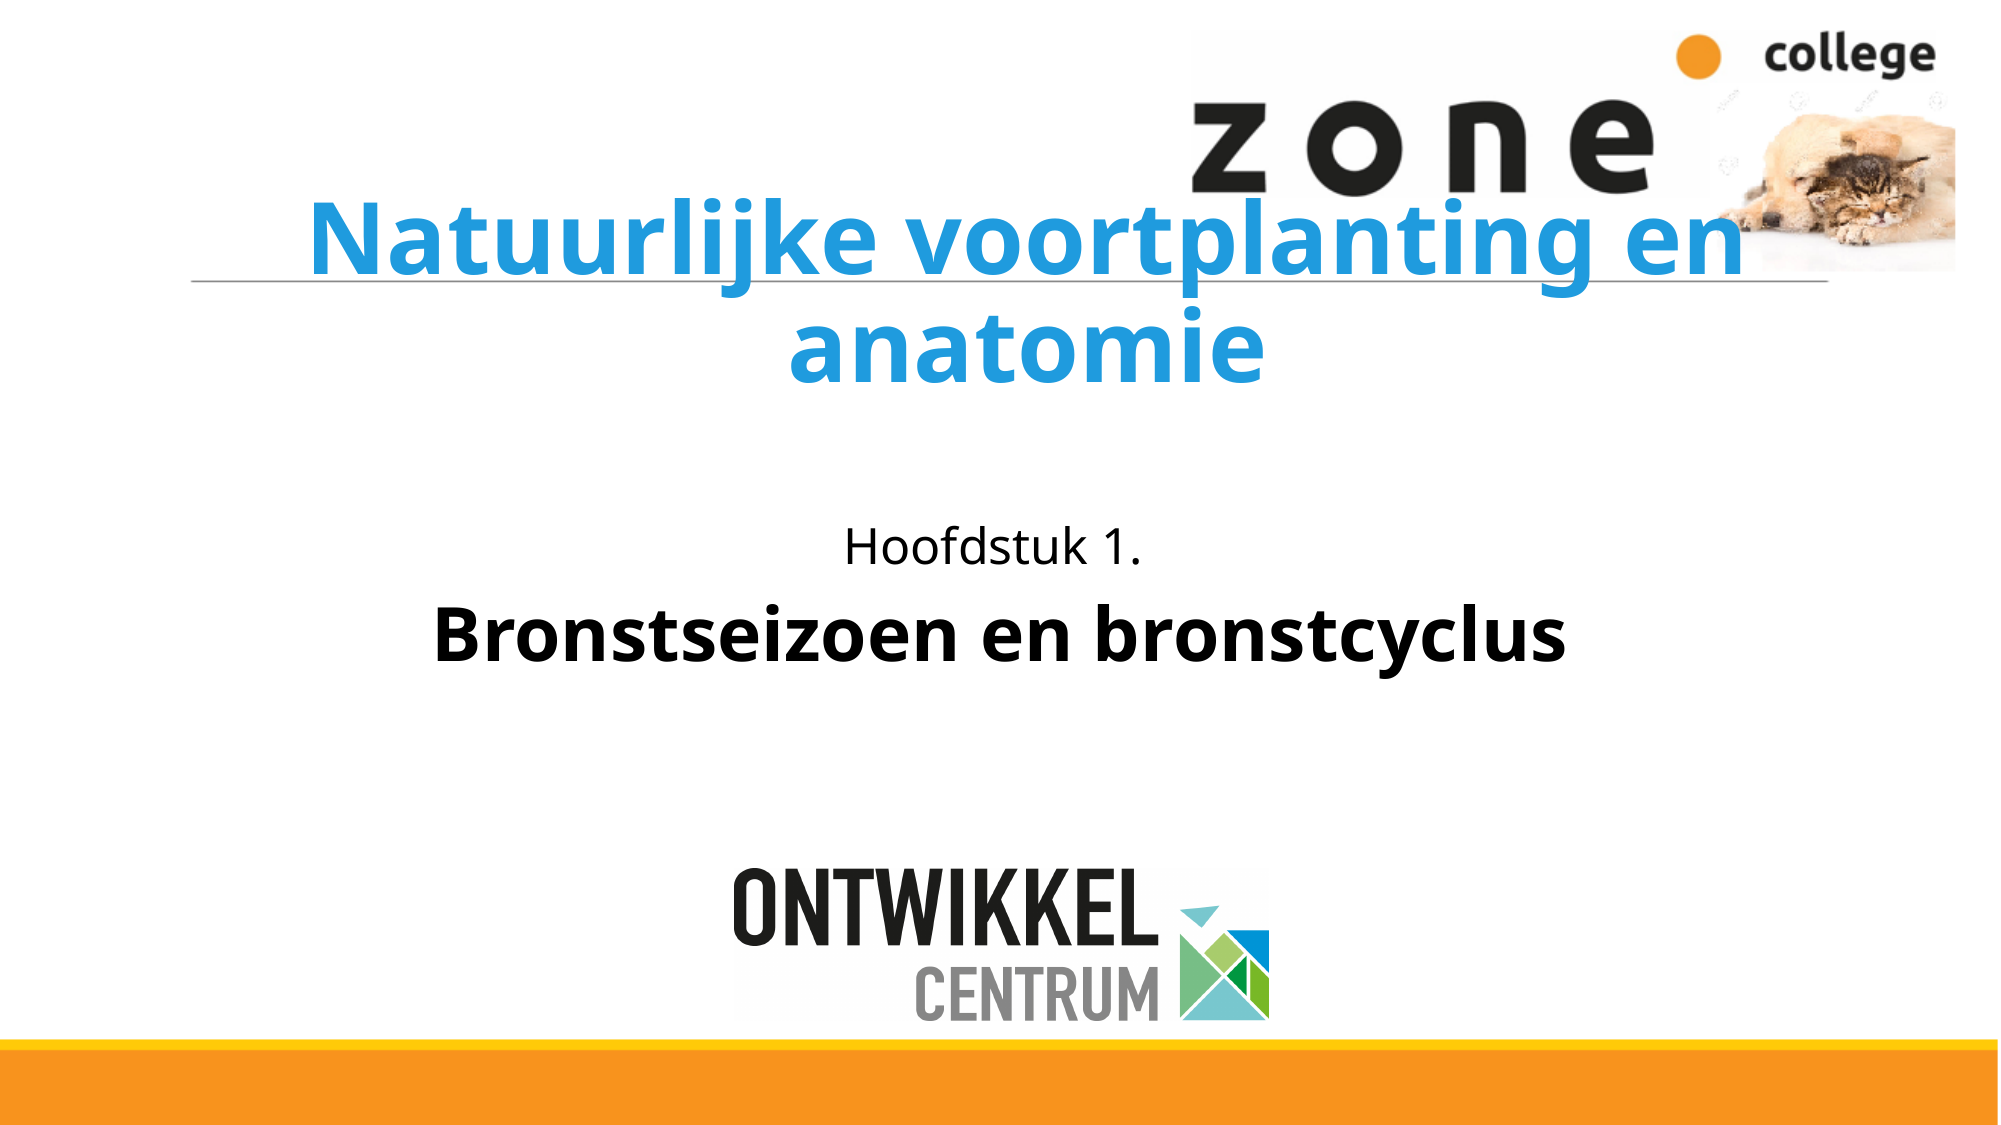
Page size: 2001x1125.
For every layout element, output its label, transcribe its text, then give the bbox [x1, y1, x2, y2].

title Natuurlijke voortplanting en anatomie [110, 107, 1946, 412]
subtitle Hoofdstuk 1. Bronstseizoen en bronstcyclus [249, 514, 1750, 786]
picture [0, 0, 2001, 1125]
